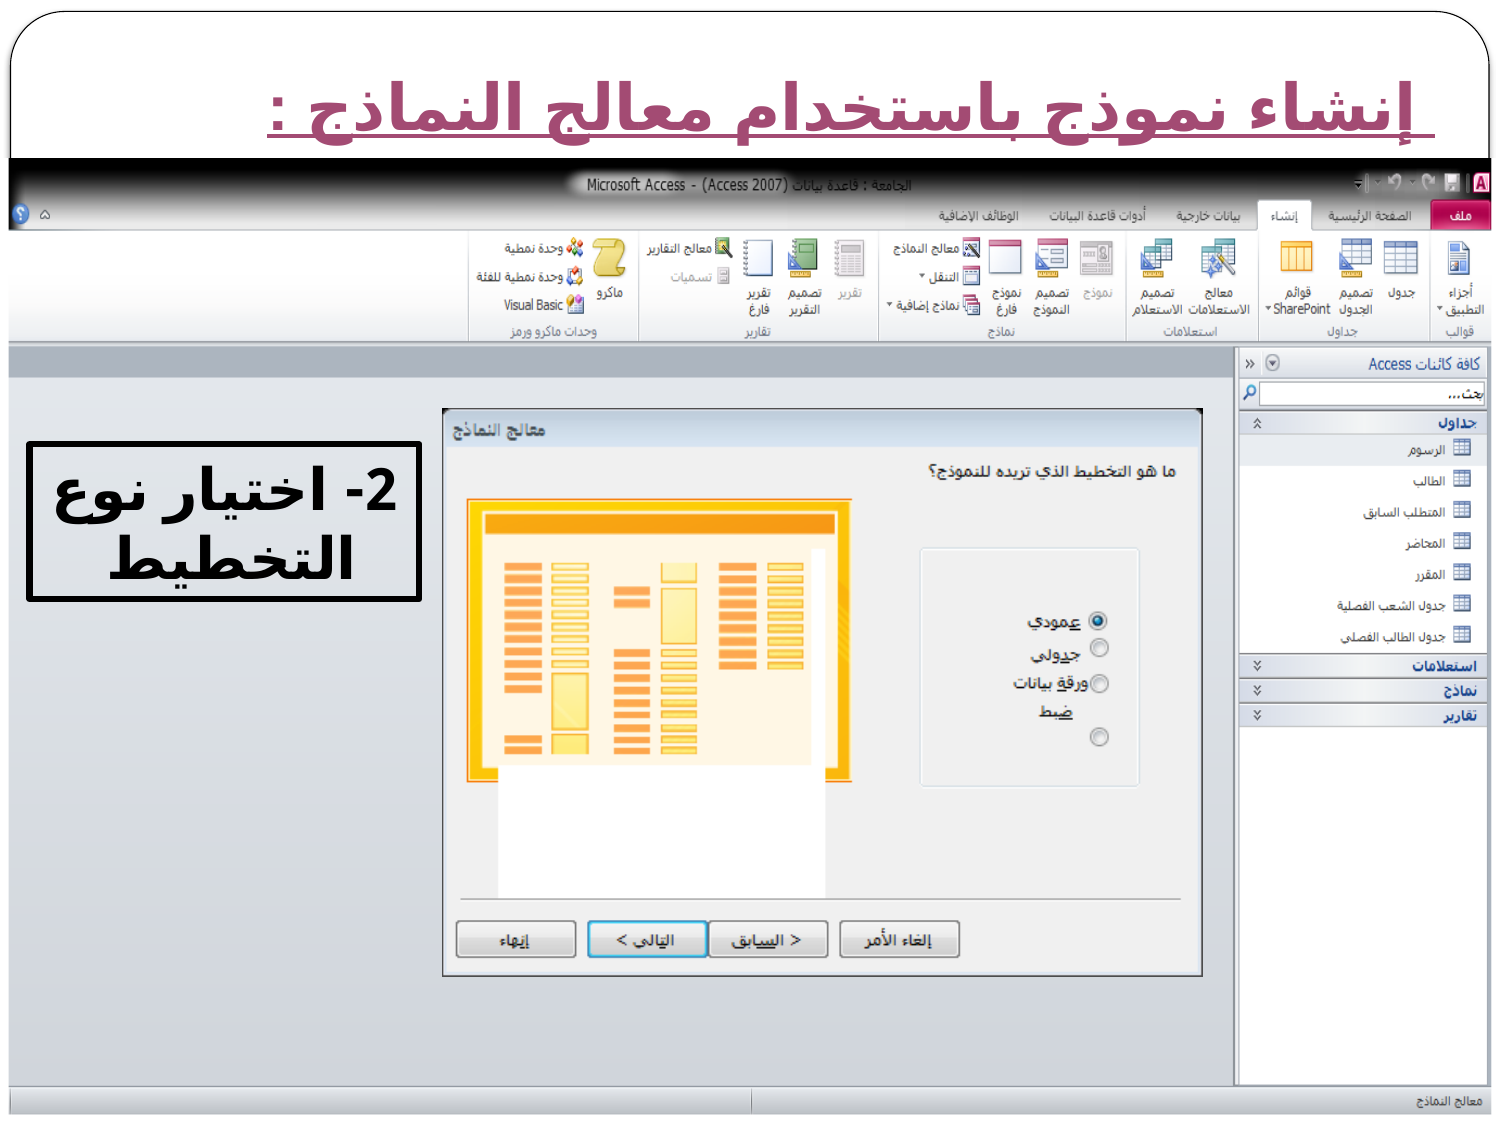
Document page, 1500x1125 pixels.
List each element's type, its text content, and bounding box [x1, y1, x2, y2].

text_box إنشاء نموذج باستخدام معالج النماذج : [100, 0, 1451, 157]
picture [0, 158, 1500, 1125]
